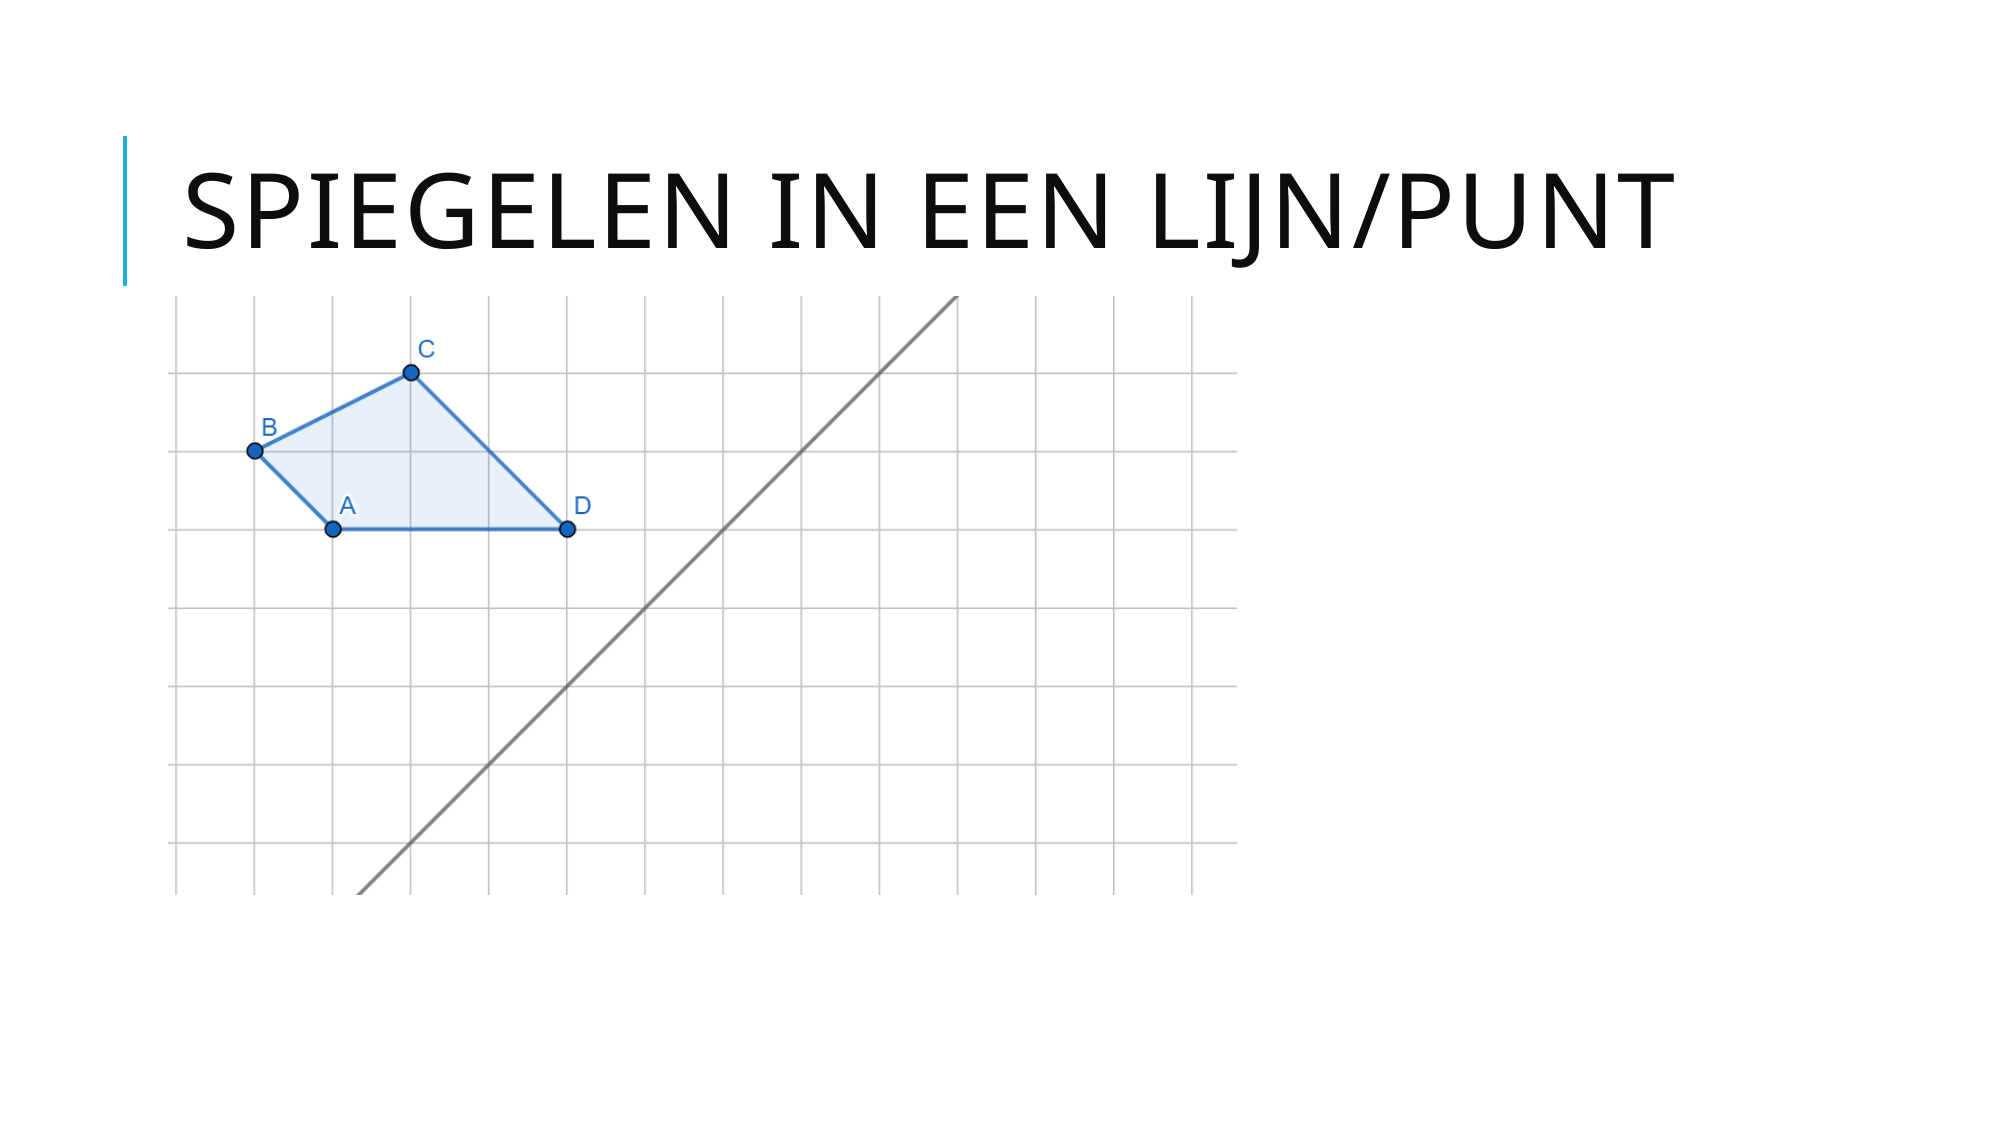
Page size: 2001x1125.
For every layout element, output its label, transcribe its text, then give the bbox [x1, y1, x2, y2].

title Spiegelen in een lijn/punt [168, 96, 1763, 342]
picture [167, 296, 1237, 896]
